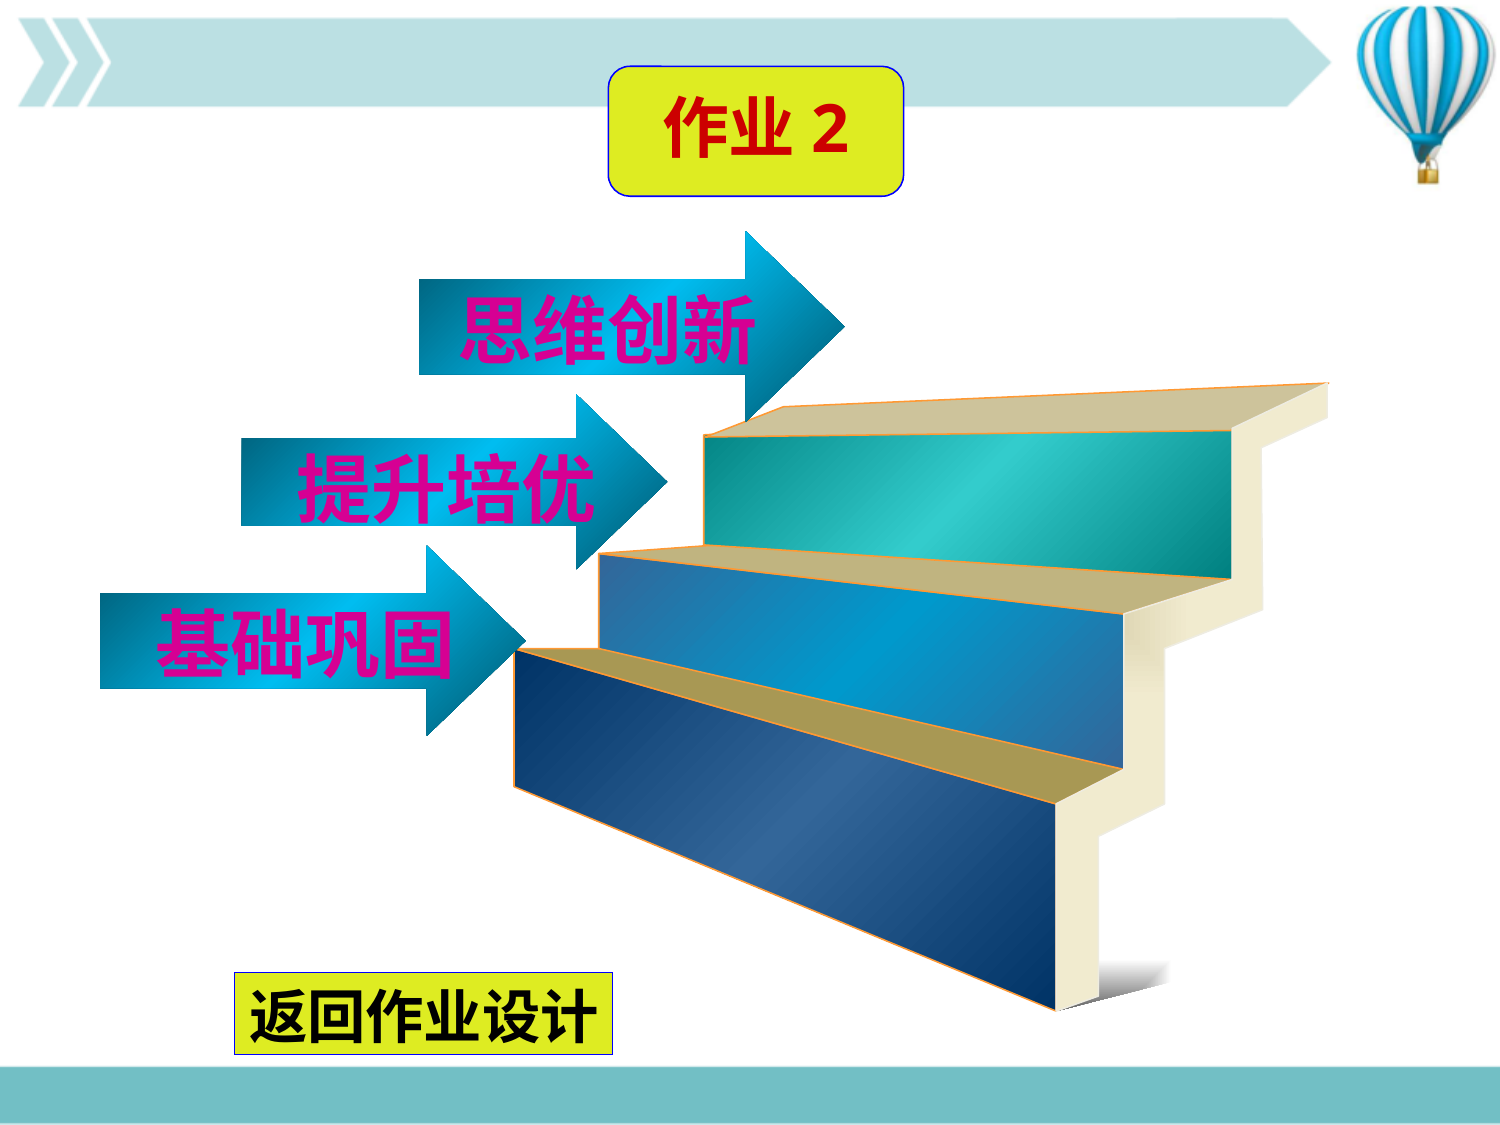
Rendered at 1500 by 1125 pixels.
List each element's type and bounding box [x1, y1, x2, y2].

text_box [88, 231, 1330, 1012]
picture [0, 0, 1500, 1125]
text_box [608, 66, 904, 197]
text_box [234, 972, 625, 1059]
